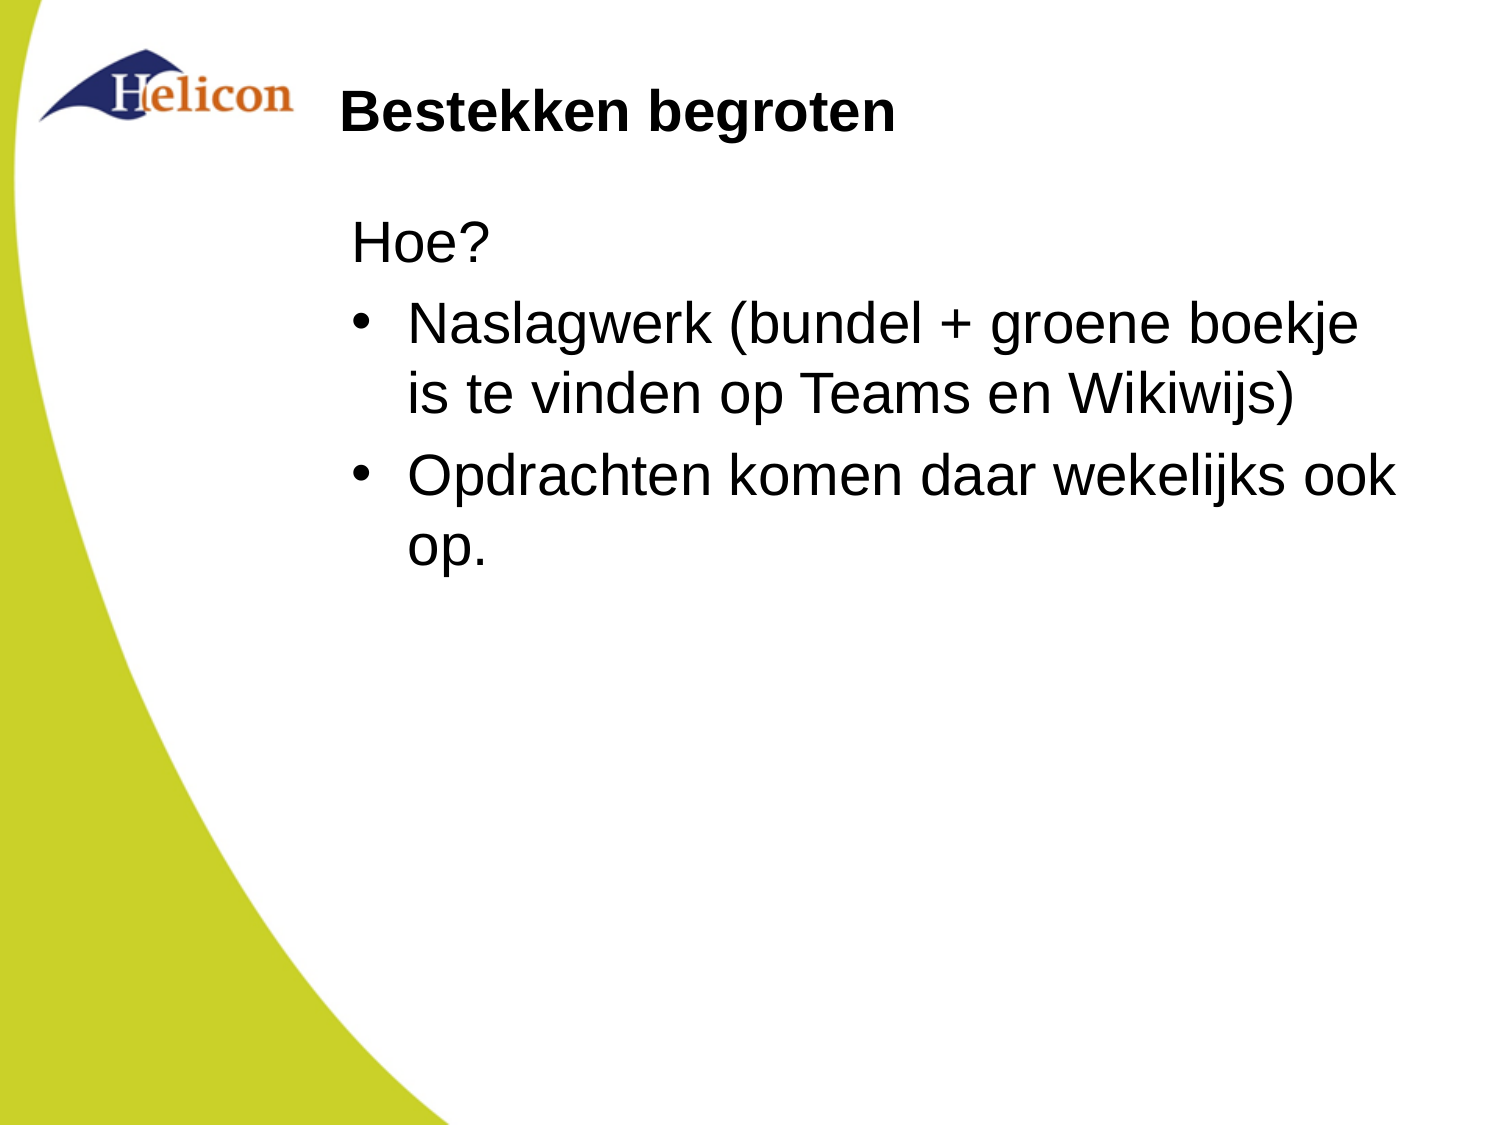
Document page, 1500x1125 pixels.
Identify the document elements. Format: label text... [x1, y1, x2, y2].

picture [0, 0, 1500, 1125]
title Bestekken begroten [324, 54, 1415, 161]
list Hoe? Naslagwerk (bundel + groene boekje is te vinden op Teams en Wikiwijs) Opdrachten komen daar wekelijks ook op. [336, 196, 1425, 1005]
